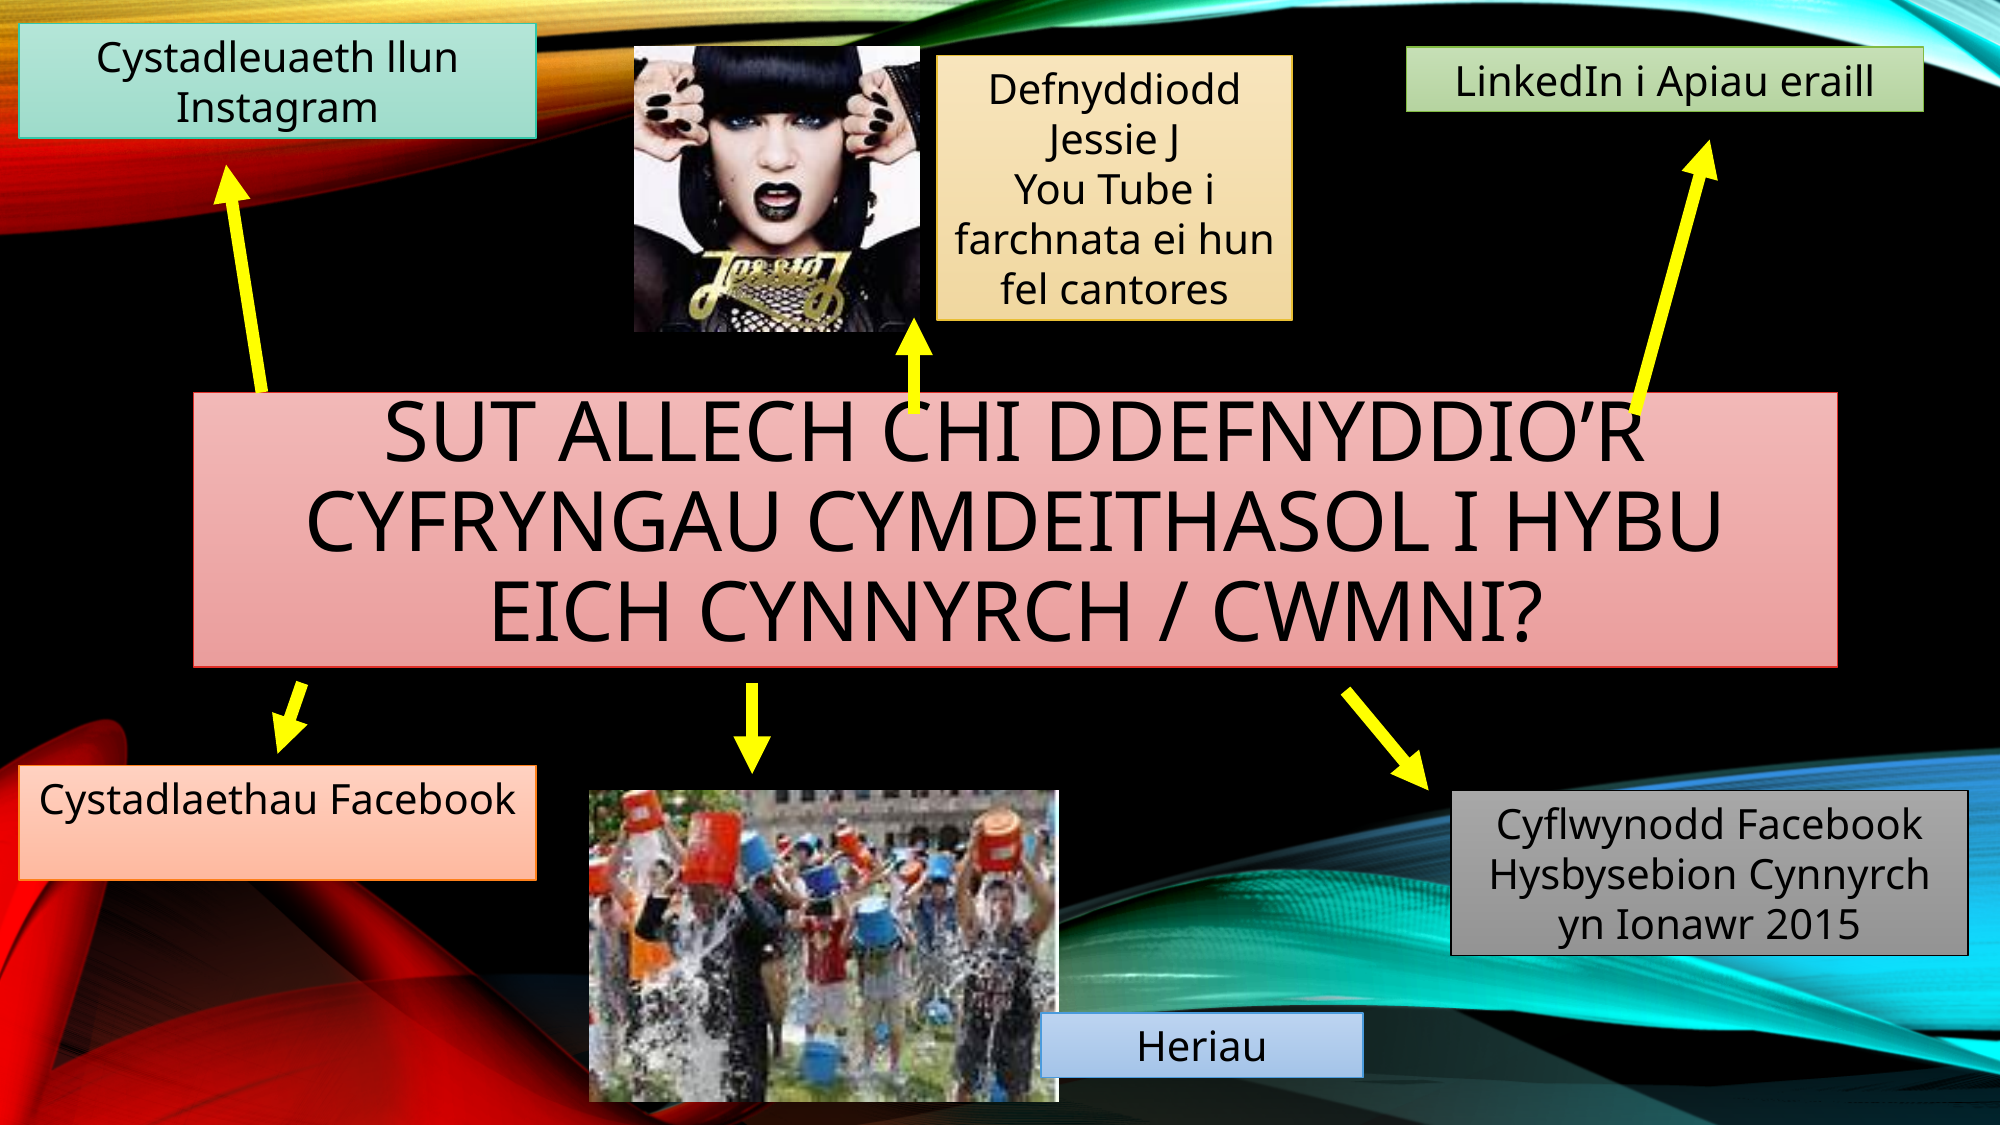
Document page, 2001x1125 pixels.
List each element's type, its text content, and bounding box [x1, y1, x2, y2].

picture [0, 717, 2000, 1125]
title SUT ALLECH CHI DDEFNYDDIO’R CYFRYNGAU CYMDEITHASOL I HYBU EICH CYNNYRCH / Cwmni? [193, 392, 1838, 668]
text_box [225, 164, 263, 393]
text_box Heriau [1059, 1012, 1364, 1078]
text_box Cyflwynodd Facebook Hysbysebion Cynnyrch yn Ionawr 2015 [1450, 790, 1969, 956]
picture [0, 0, 2000, 332]
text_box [1634, 139, 1710, 415]
text_box Cystadleuaeth llun Instagram [18, 23, 537, 139]
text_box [1345, 690, 1429, 791]
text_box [277, 682, 303, 754]
text_box Defnyddiodd Jessie J You Tube i farchnata ei hun fel cantores [936, 55, 1293, 321]
text_box Cystadlaethau Facebook [18, 765, 537, 881]
text_box LinkedIn i Apiau eraill [1406, 46, 1924, 112]
